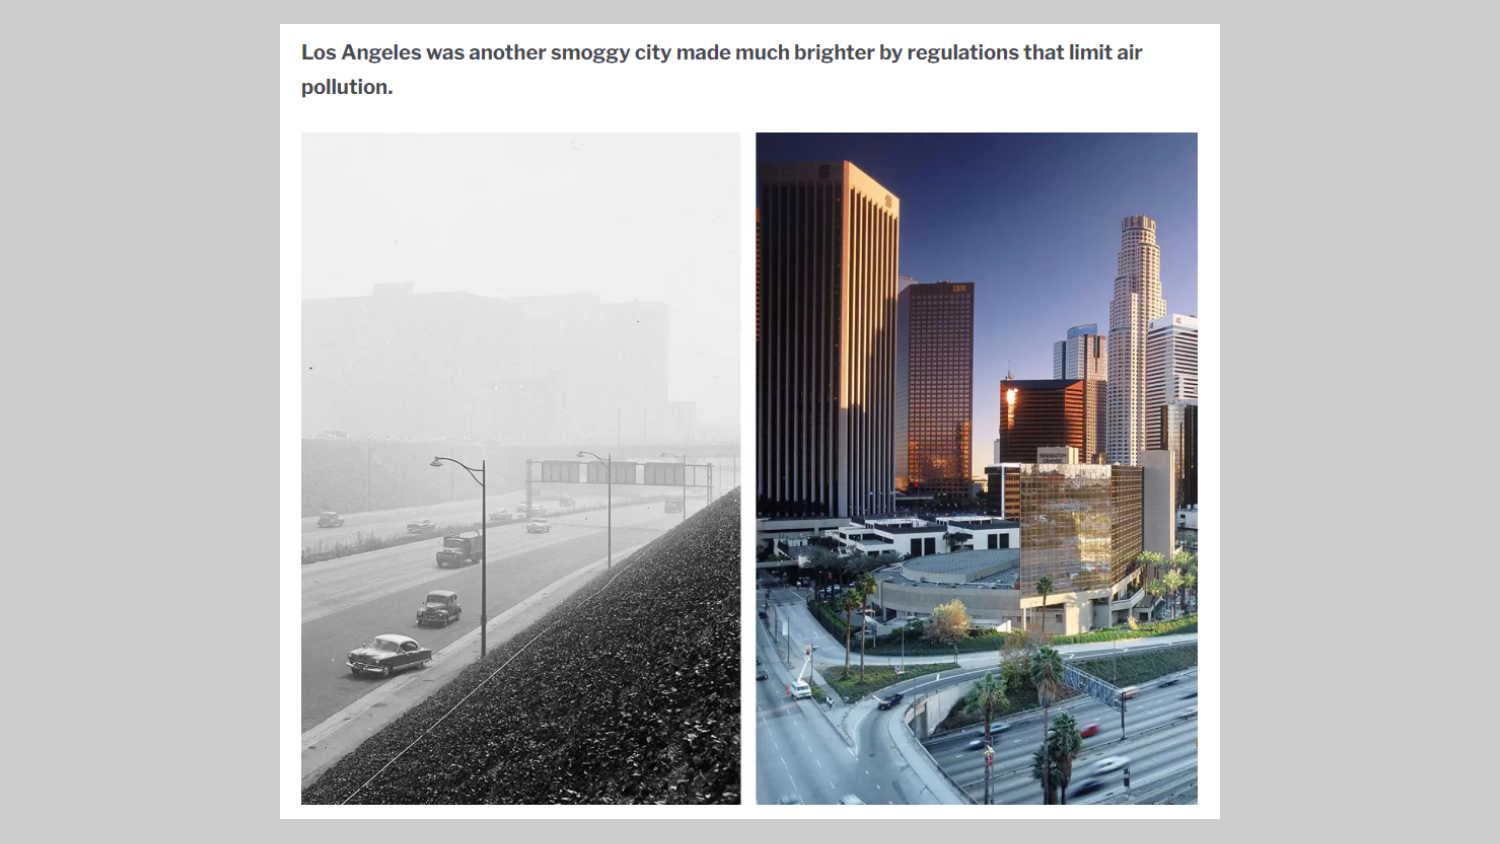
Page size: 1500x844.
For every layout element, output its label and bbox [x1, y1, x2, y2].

picture [280, 24, 1220, 819]
